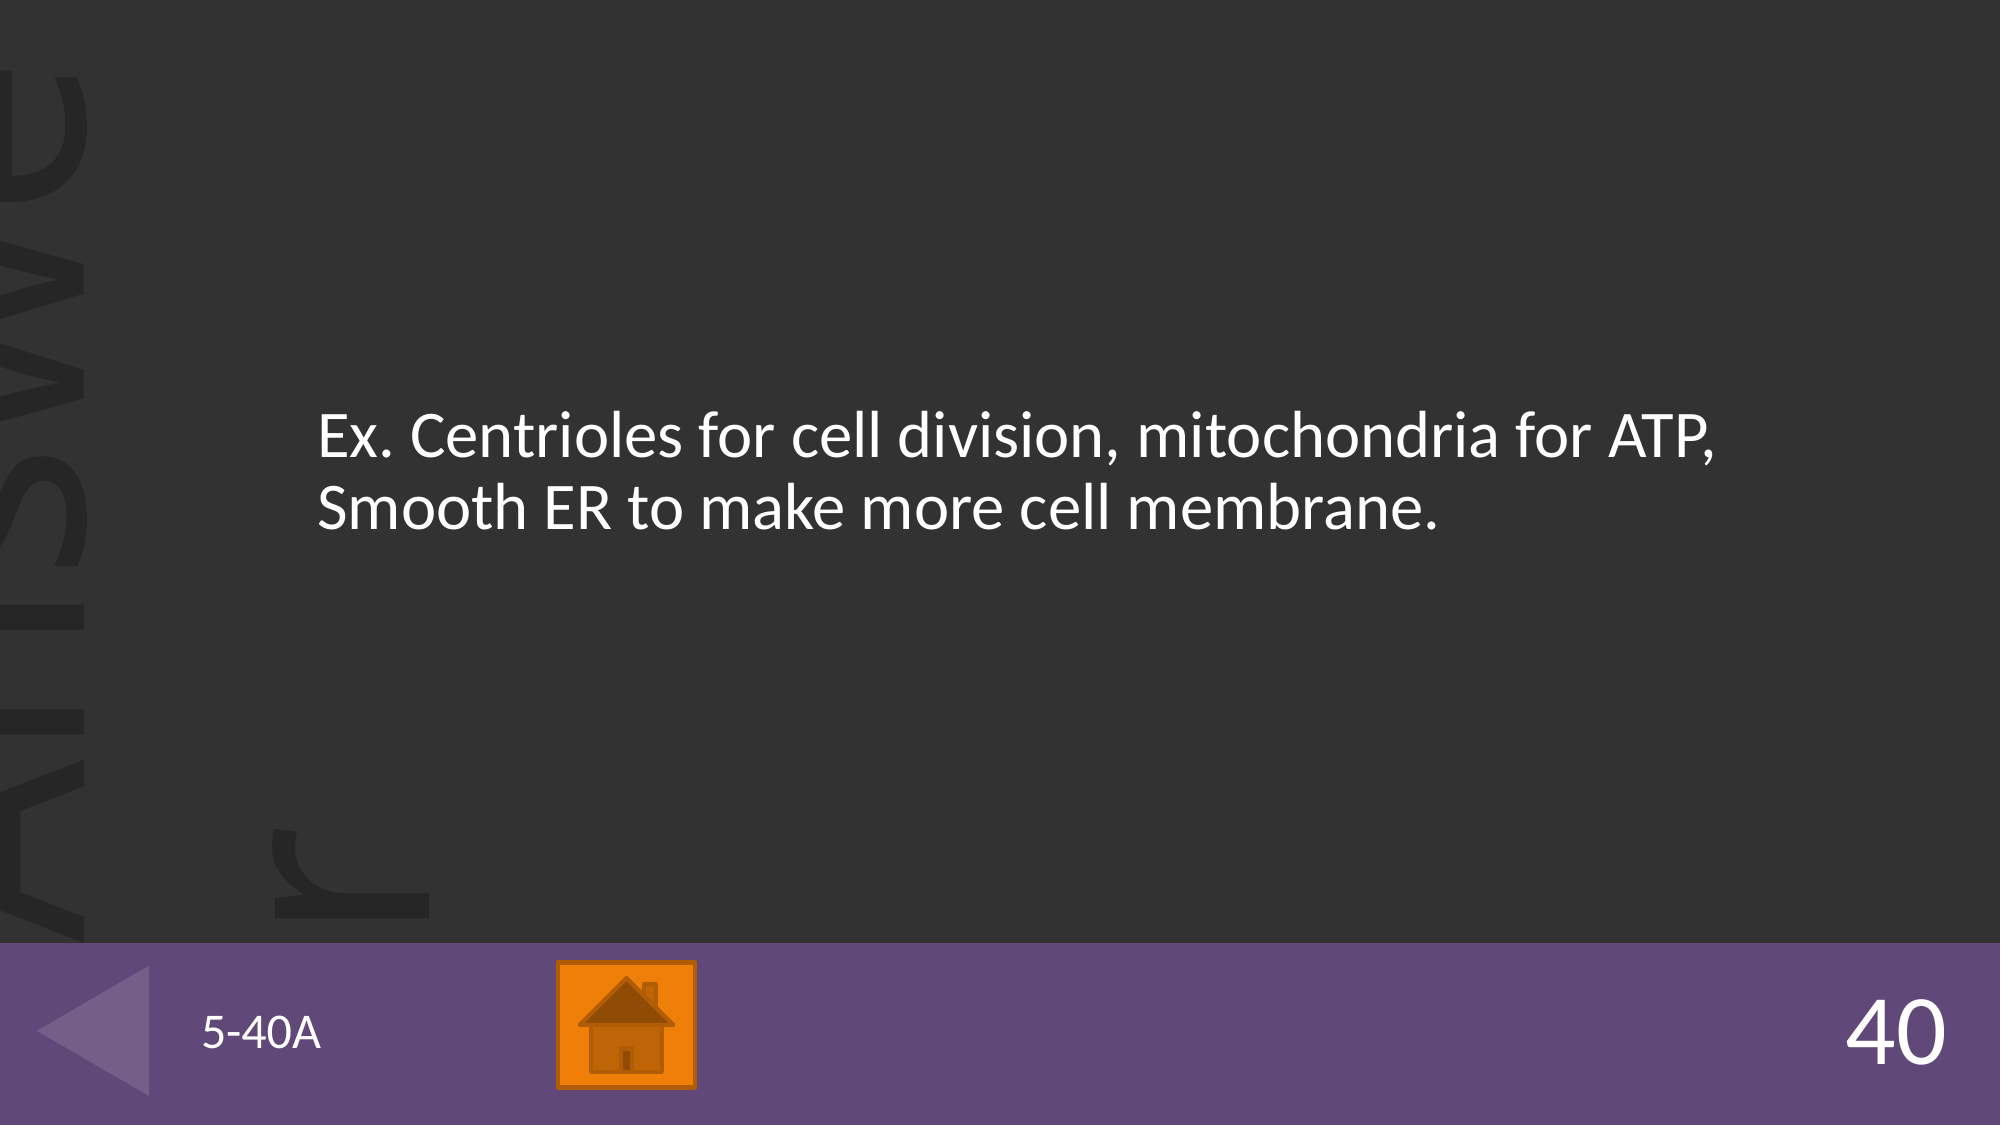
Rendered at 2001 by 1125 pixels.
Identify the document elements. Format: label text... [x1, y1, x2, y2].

text_box [556, 960, 697, 1090]
list 40 [1494, 967, 1963, 1097]
title 5-40A [185, 967, 1494, 1097]
list Ex. Centrioles for cell division, mitochondria for ATP, Smooth ER to make more cell membrane. [302, 307, 1760, 636]
